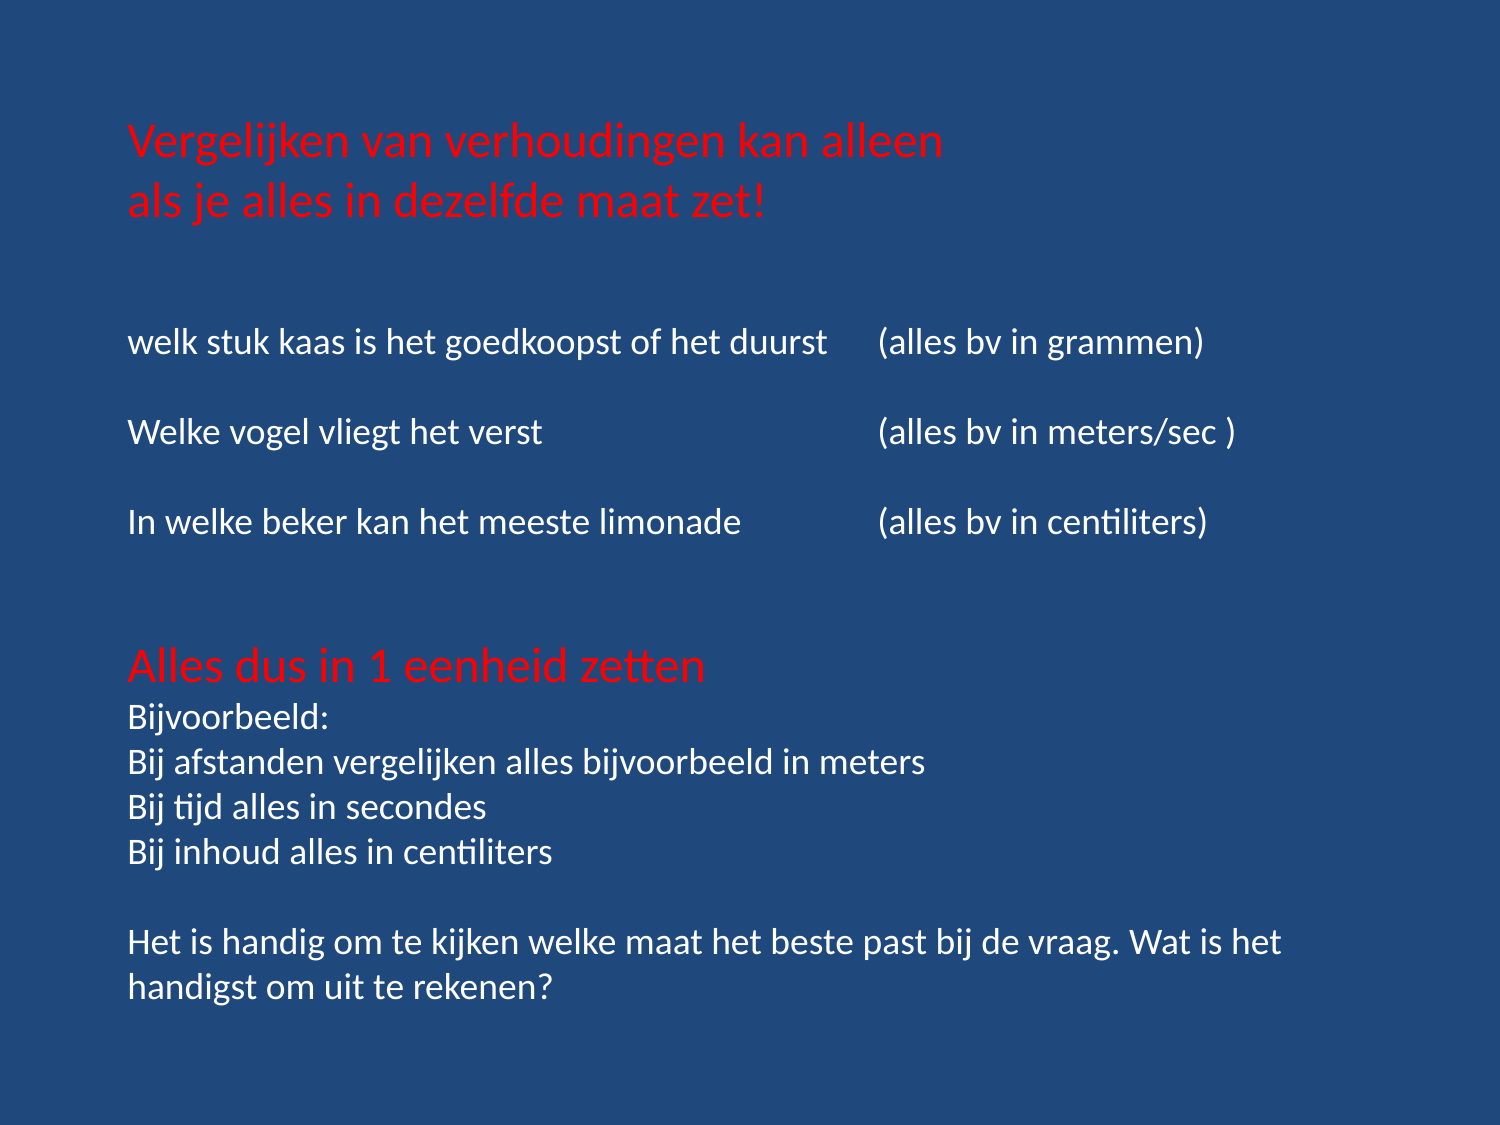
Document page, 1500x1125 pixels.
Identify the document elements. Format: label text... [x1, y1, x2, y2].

text_box Vergelijken van verhoudingen kan alleen als je alles in dezelfde maat zet! welk stuk kaas is het goedkoopst of het duurst (alles bv in grammen) Welke vogel vliegt het verst (alles bv in meters/sec ) In welke beker kan het meeste limonade (alles bv in centiliters) Alles dus in 1 eenheid zetten Bijvoorbeeld: Bij afstanden vergelijken alles bijvoorbeeld in meters Bij tijd alles in secondes Bij inhoud alles in centiliters Het is handig om te kijken welke maat het beste past bij de vraag. Wat is het handigst om uit te rekenen? [112, 99, 1325, 1105]
